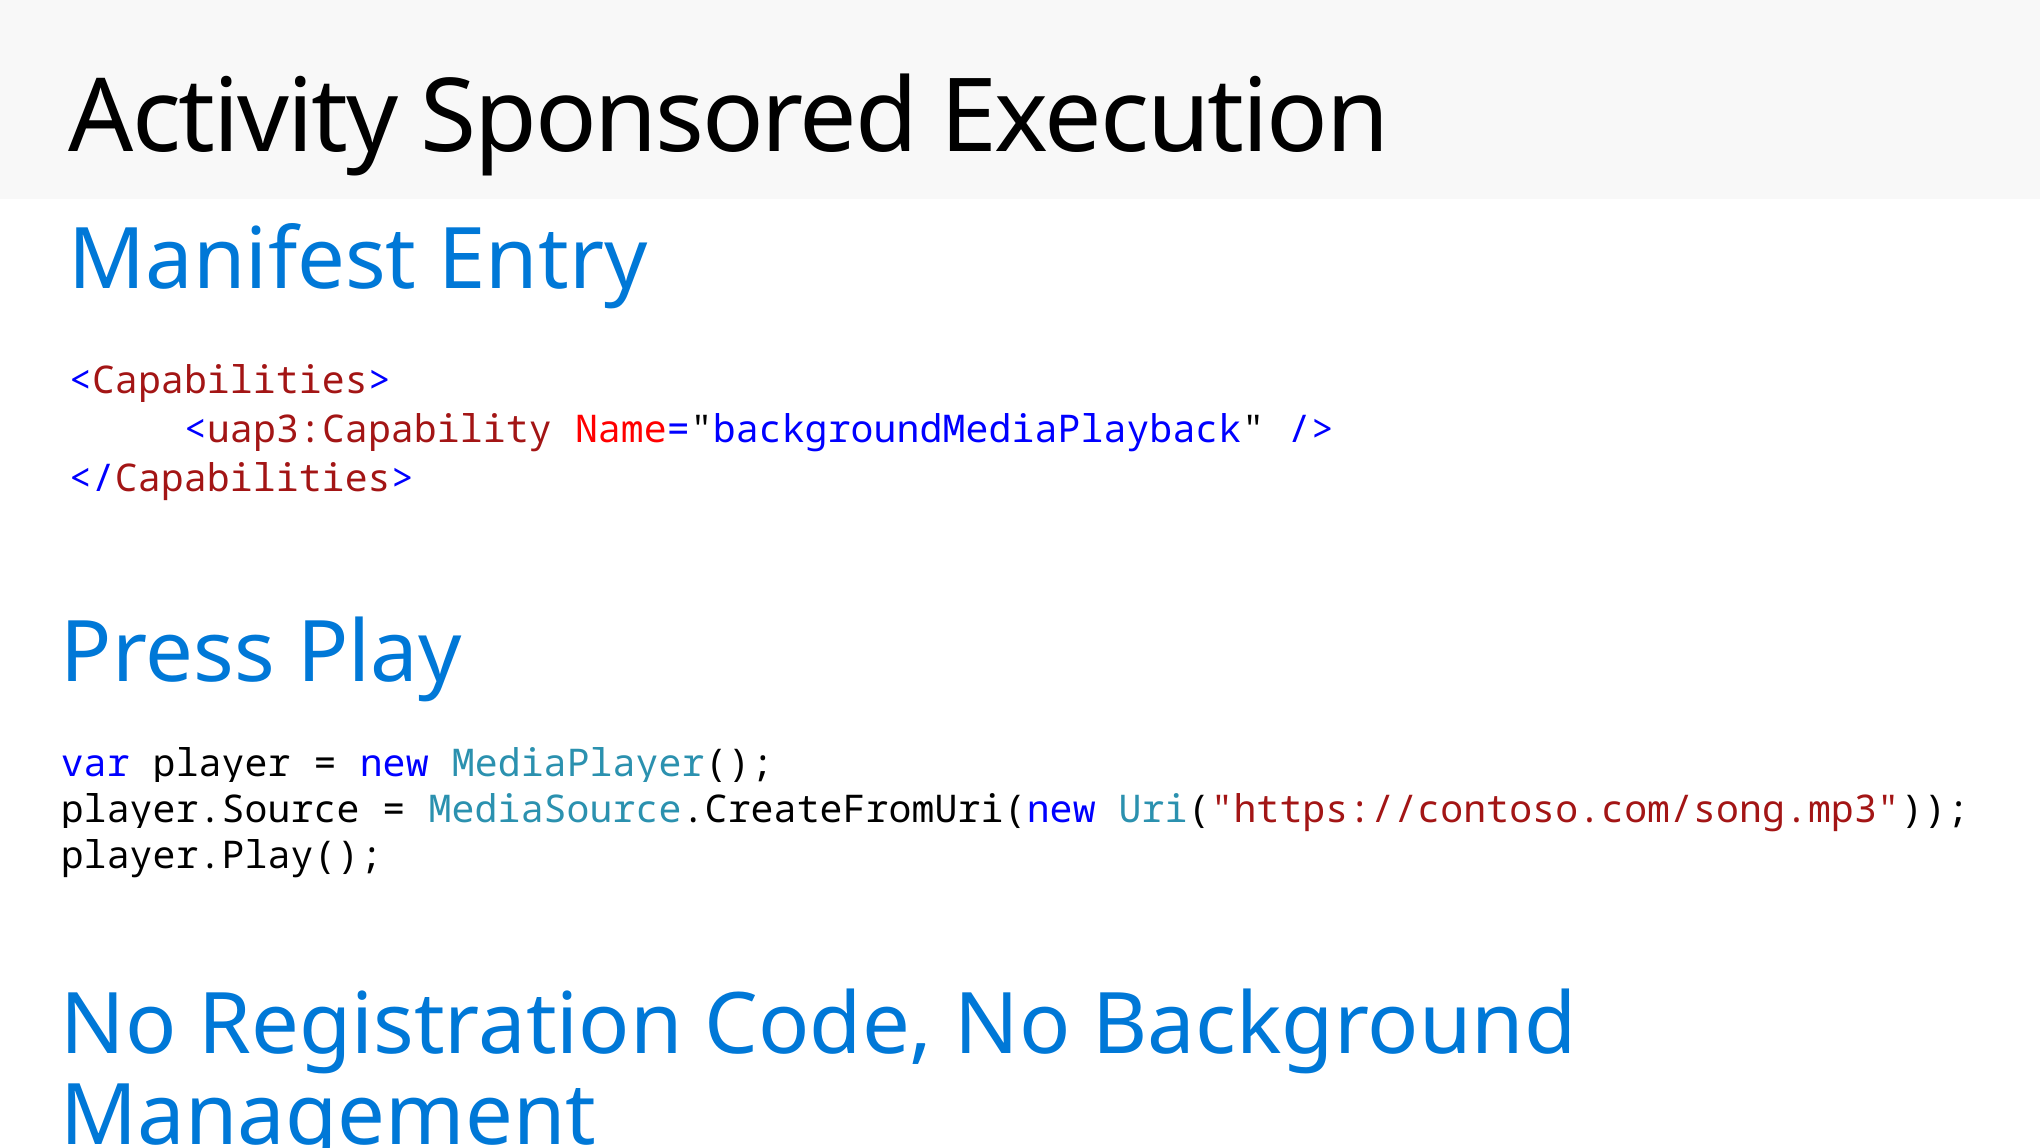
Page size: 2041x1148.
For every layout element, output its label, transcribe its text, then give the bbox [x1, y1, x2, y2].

text_box Press Play var player = new MediaPlayer(); player.Source = MediaSource.CreateFromUri(new Uri("https://contoso.com/song.mp3")); player.Play(); [46, 600, 2036, 884]
title Activity Sponsored Execution [45, 48, 1996, 199]
list Manifest Entry <Capabilities> <uap3:Capability Name="backgroundMediaPlayback" /> </Capabilities> [45, 200, 1996, 528]
text_box No Registration Code, No Background Management [46, 972, 1996, 1148]
